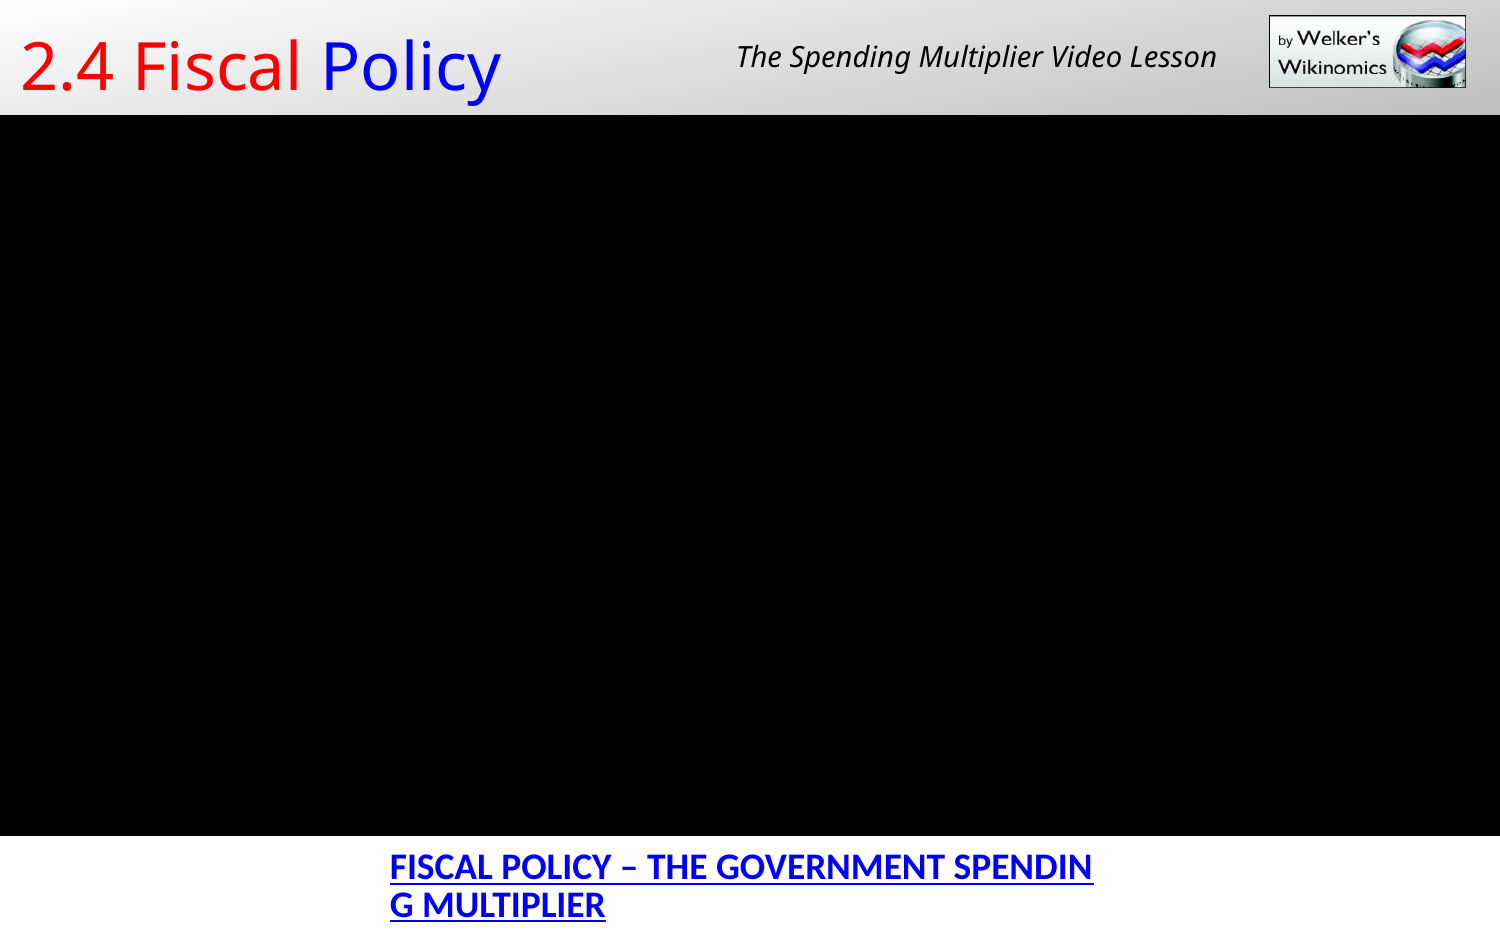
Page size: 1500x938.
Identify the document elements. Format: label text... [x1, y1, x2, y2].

text_box FISCAL POLICY – THE GOVERNMENT SPENDING MULTIPLIER [374, 846, 1125, 895]
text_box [0, 0, 1500, 113]
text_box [0, 114, 1500, 837]
